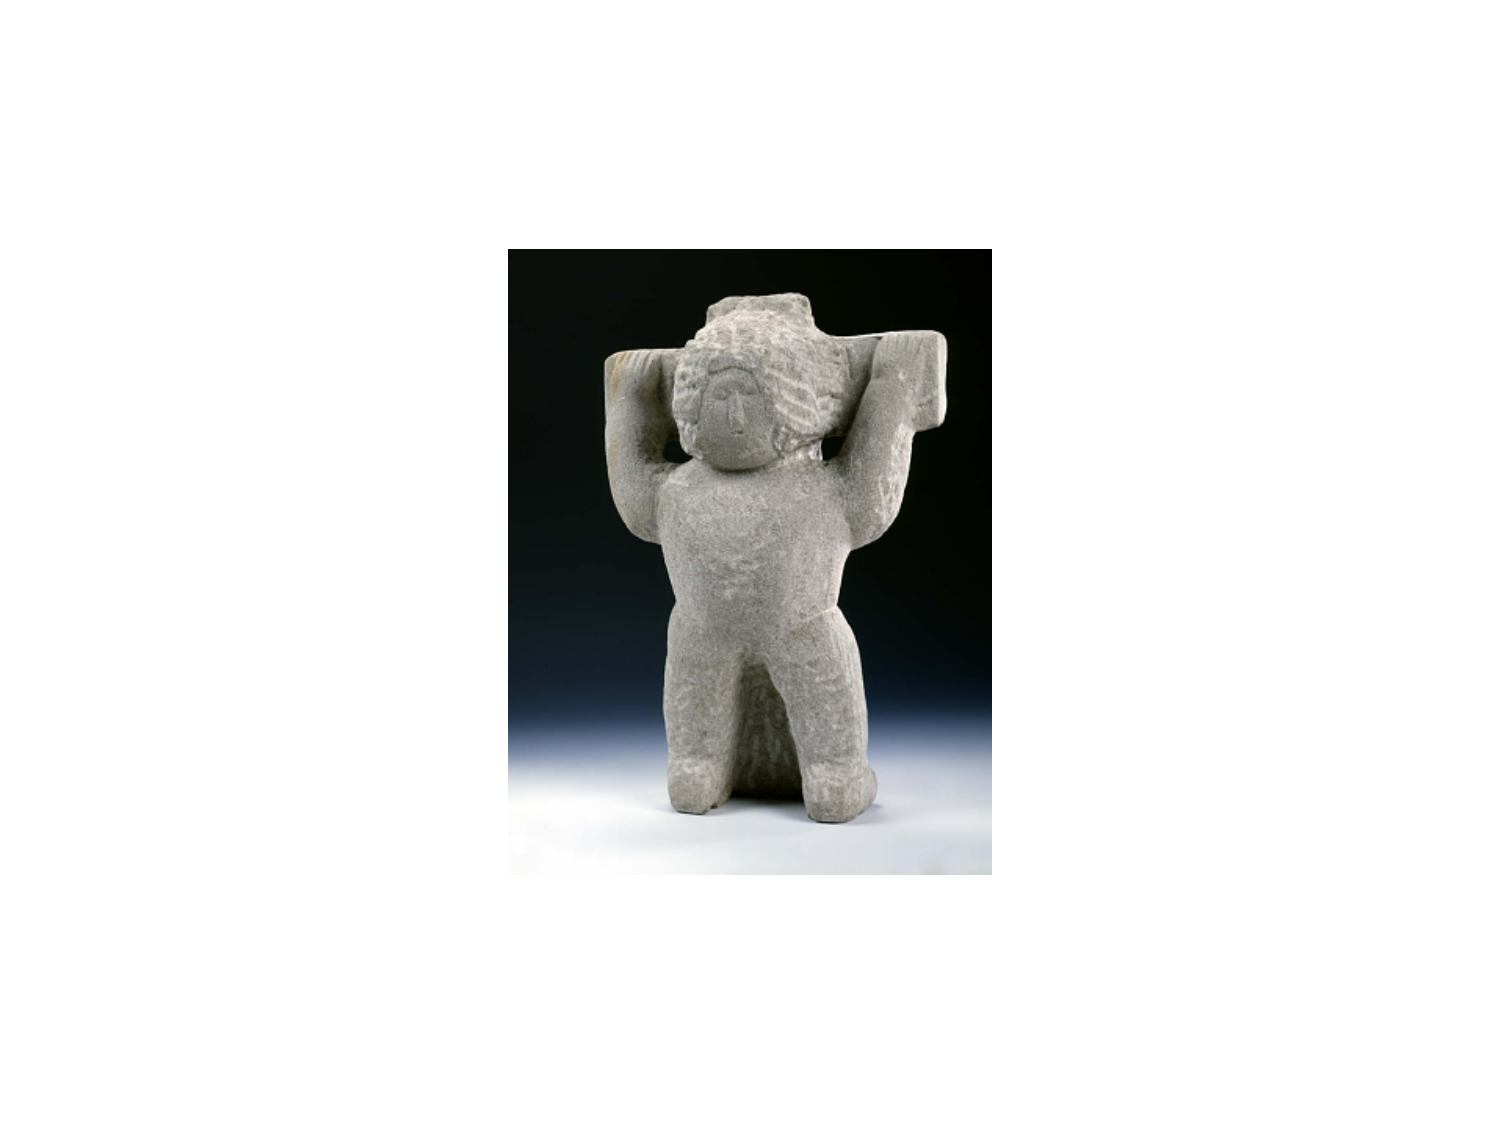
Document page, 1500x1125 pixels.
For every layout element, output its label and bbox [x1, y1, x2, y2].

picture [508, 249, 992, 876]
